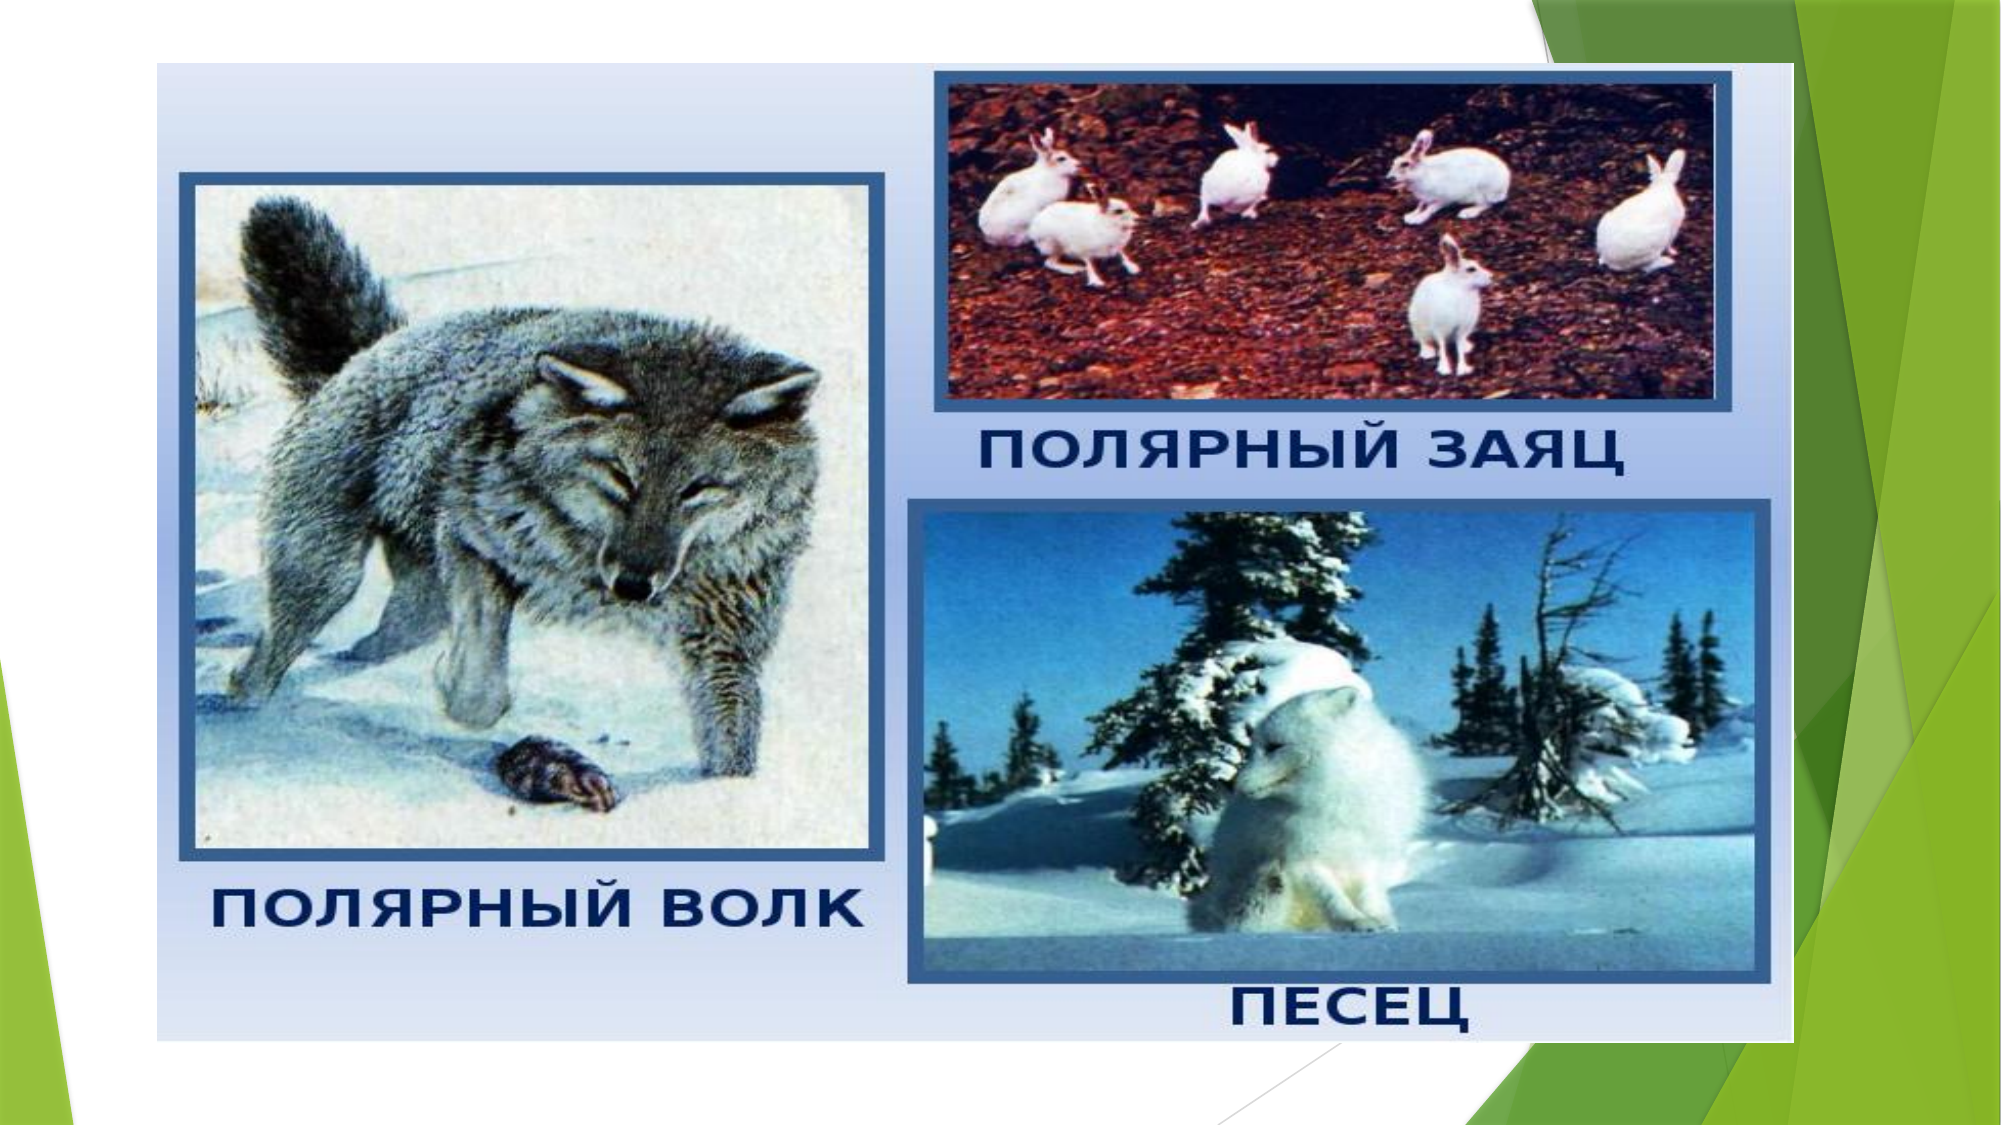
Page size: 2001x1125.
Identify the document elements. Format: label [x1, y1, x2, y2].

picture [157, 63, 1795, 1043]
